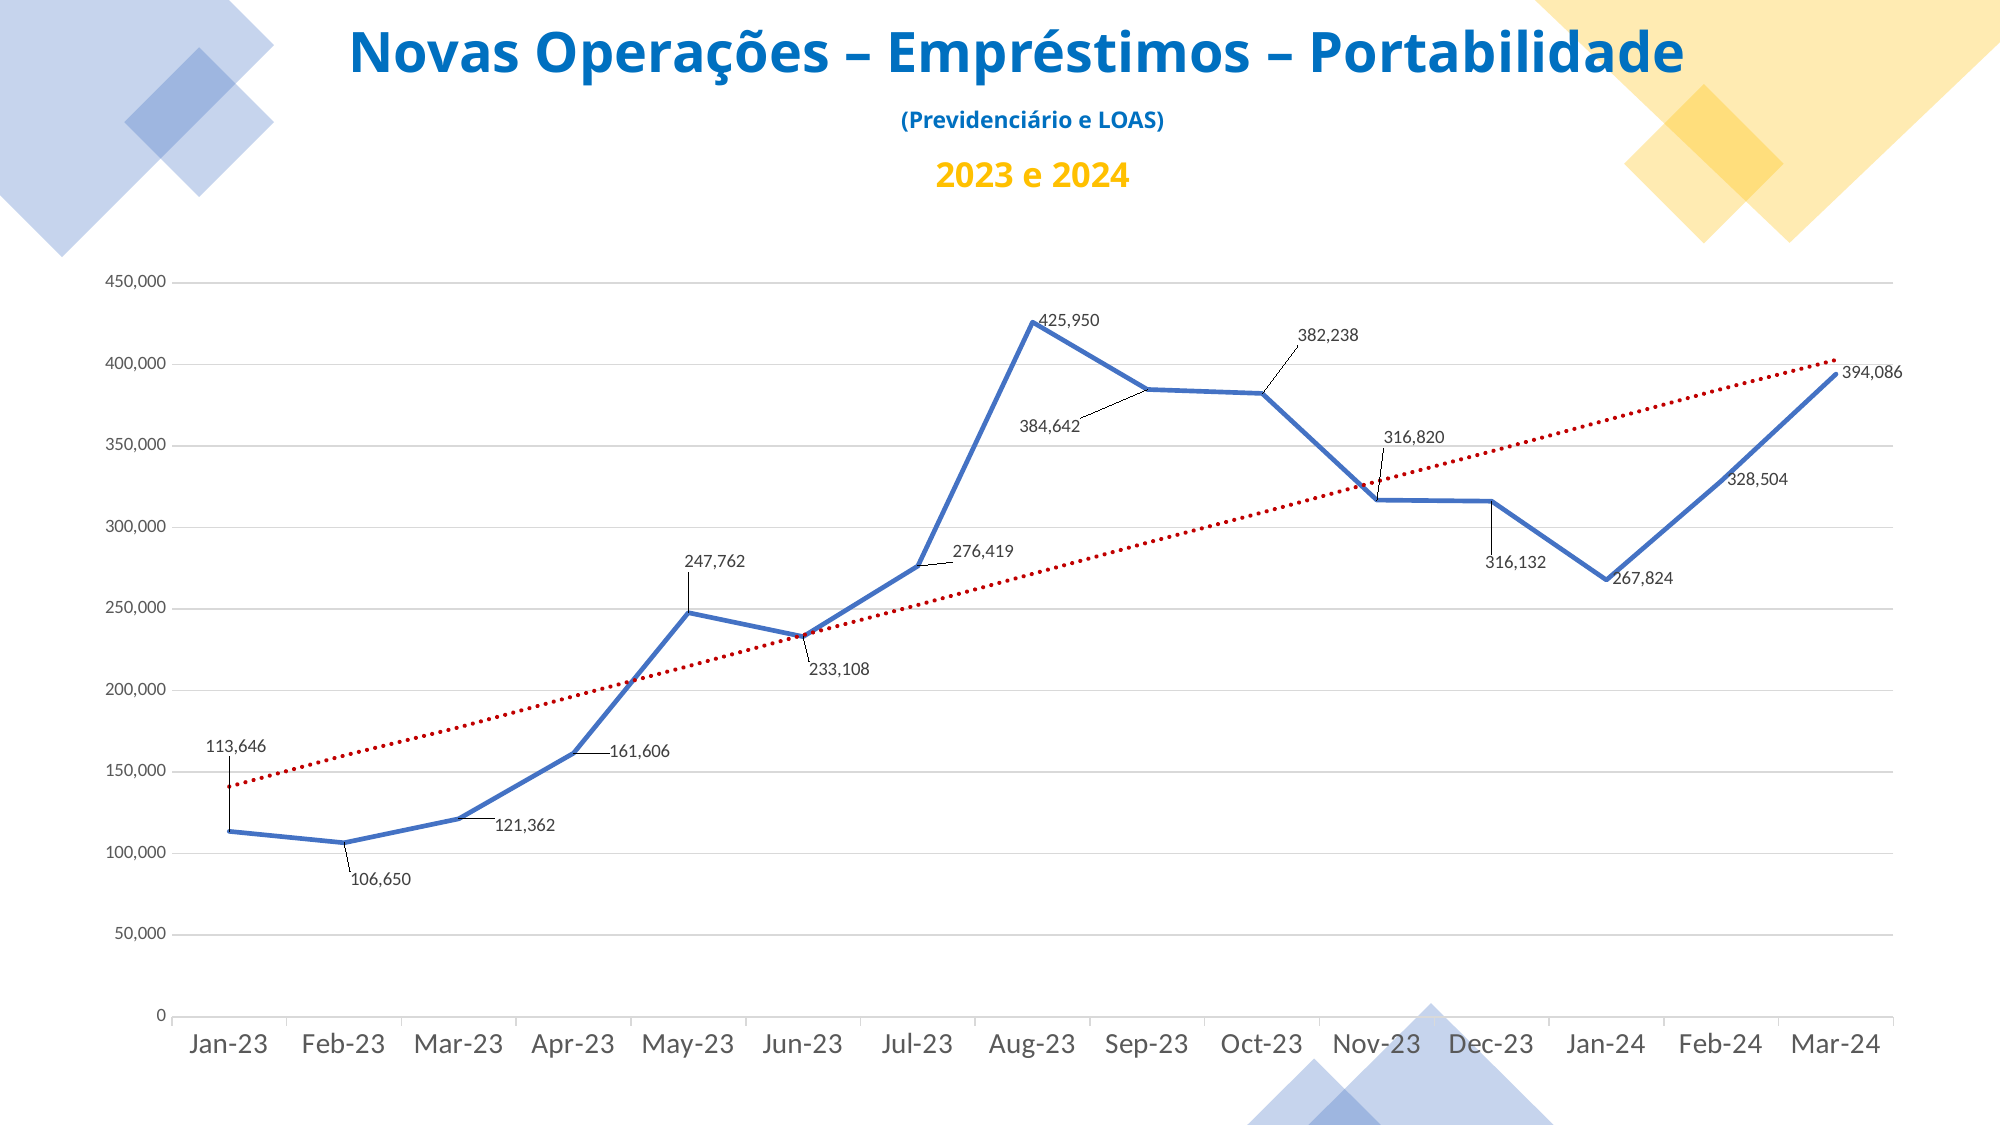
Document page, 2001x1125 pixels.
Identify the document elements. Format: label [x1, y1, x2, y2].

chart [67, 257, 1931, 1078]
text_box [0, 0, 2000, 1125]
